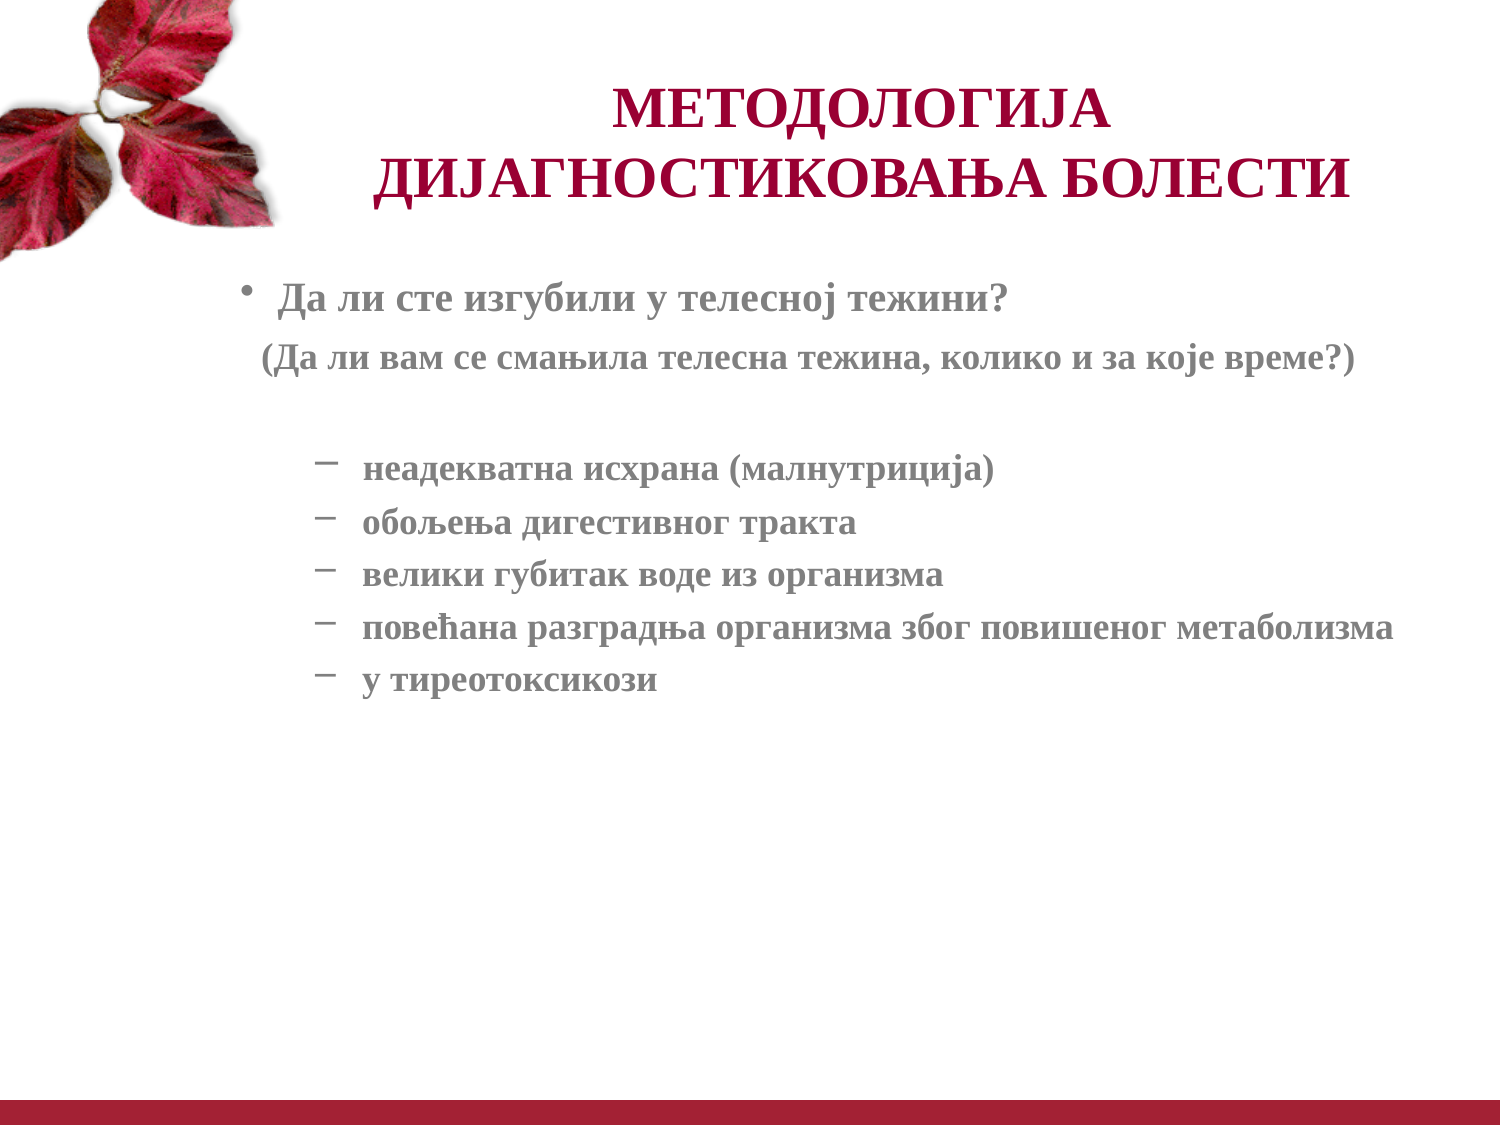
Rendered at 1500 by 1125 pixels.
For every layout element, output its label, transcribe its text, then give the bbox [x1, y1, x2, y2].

picture [0, 0, 295, 273]
list Да ли сте изгубили у телесној тежини? (Да ли вам се смањила телесна тежина, колико и за које време?) неадекватна исхрана (малнутриција) обољења дигестивног тракта велики губитак воде из организма повећана разградња организма због повишеног метаболизма у тиреотоксикози [74, 262, 1426, 1006]
title МЕТОДОЛОГИЈА ДИЈАГНОСТИКОВАЊА БОЛЕСТИ [289, 44, 1436, 233]
